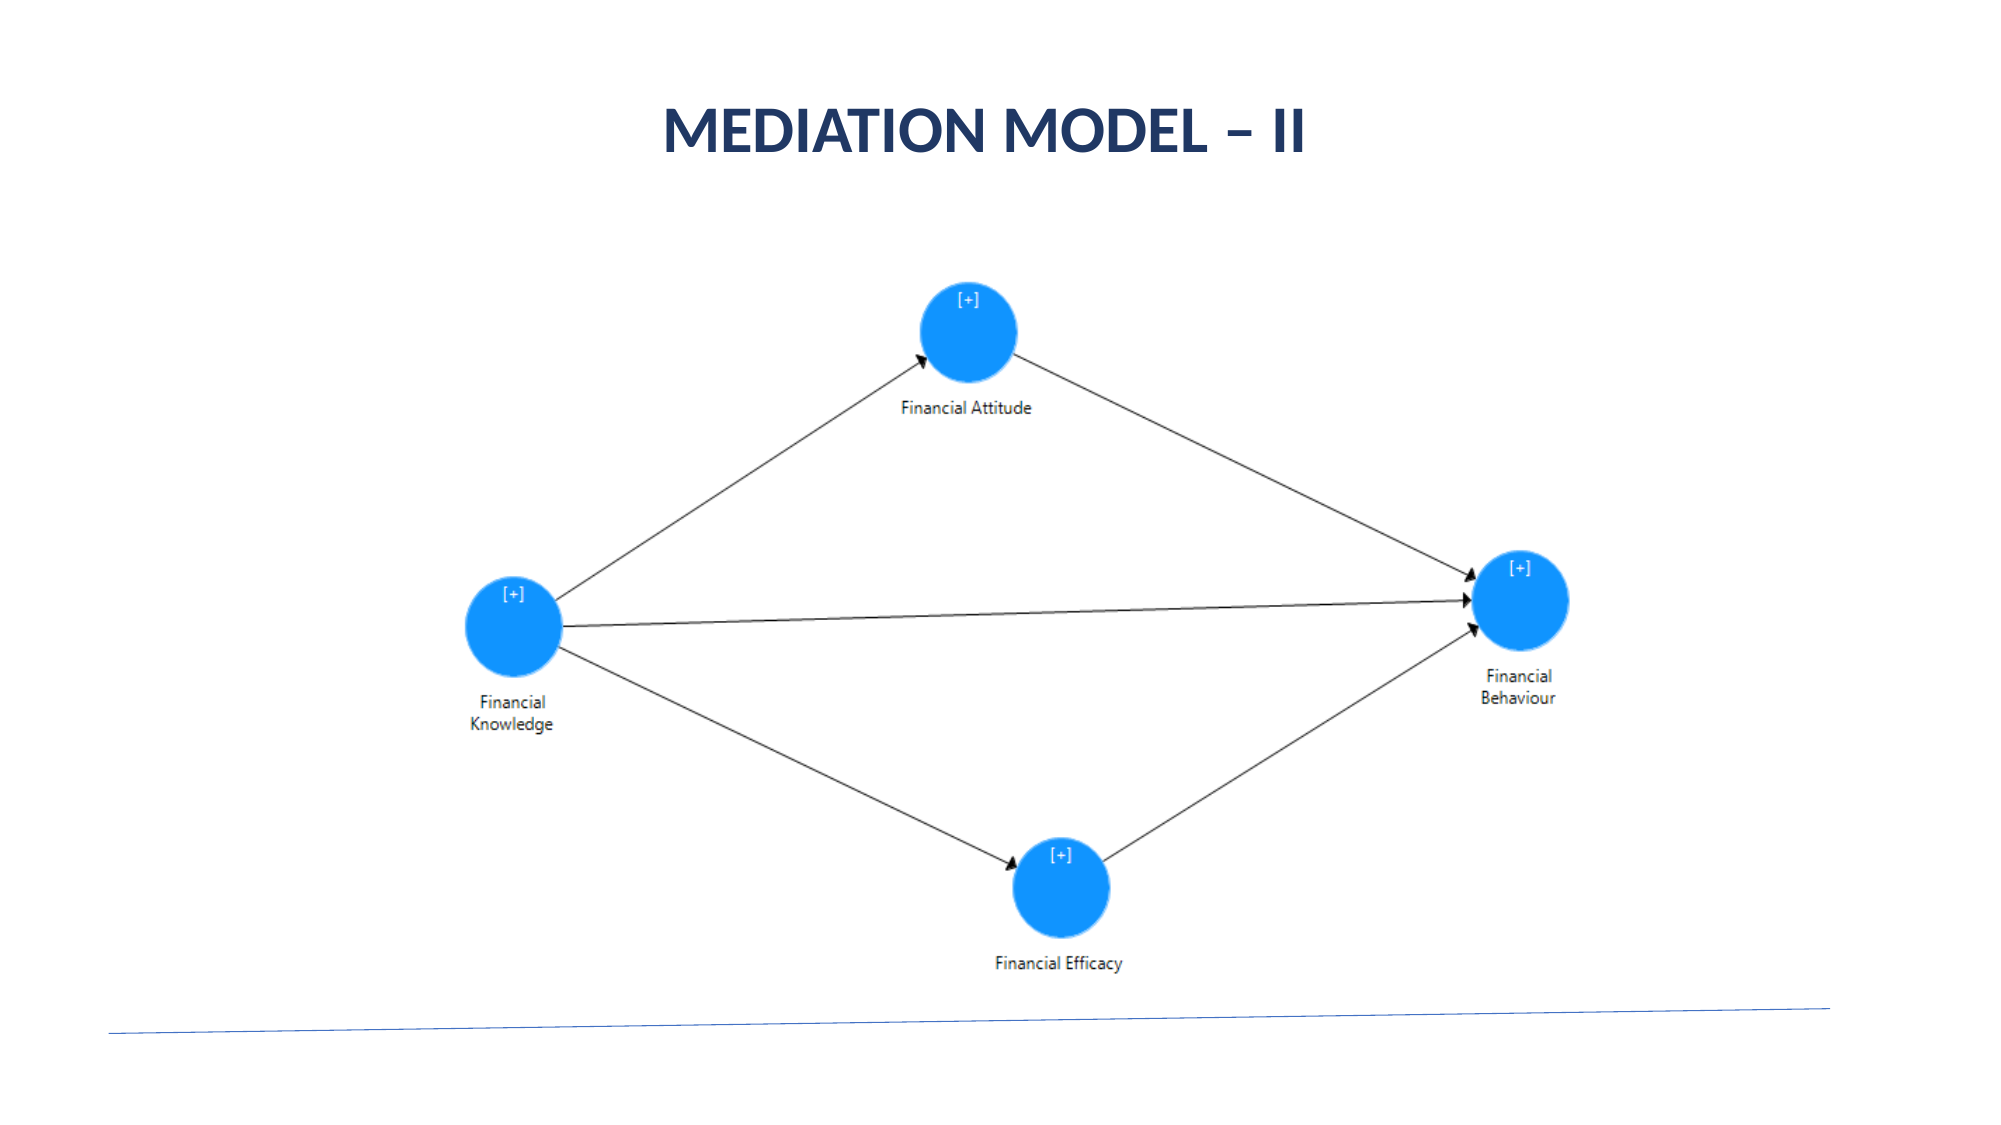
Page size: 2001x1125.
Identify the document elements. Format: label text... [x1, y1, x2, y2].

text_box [108, 1008, 1831, 1034]
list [402, 243, 1598, 981]
title MEDIATION MODEL – II [137, 59, 1863, 201]
